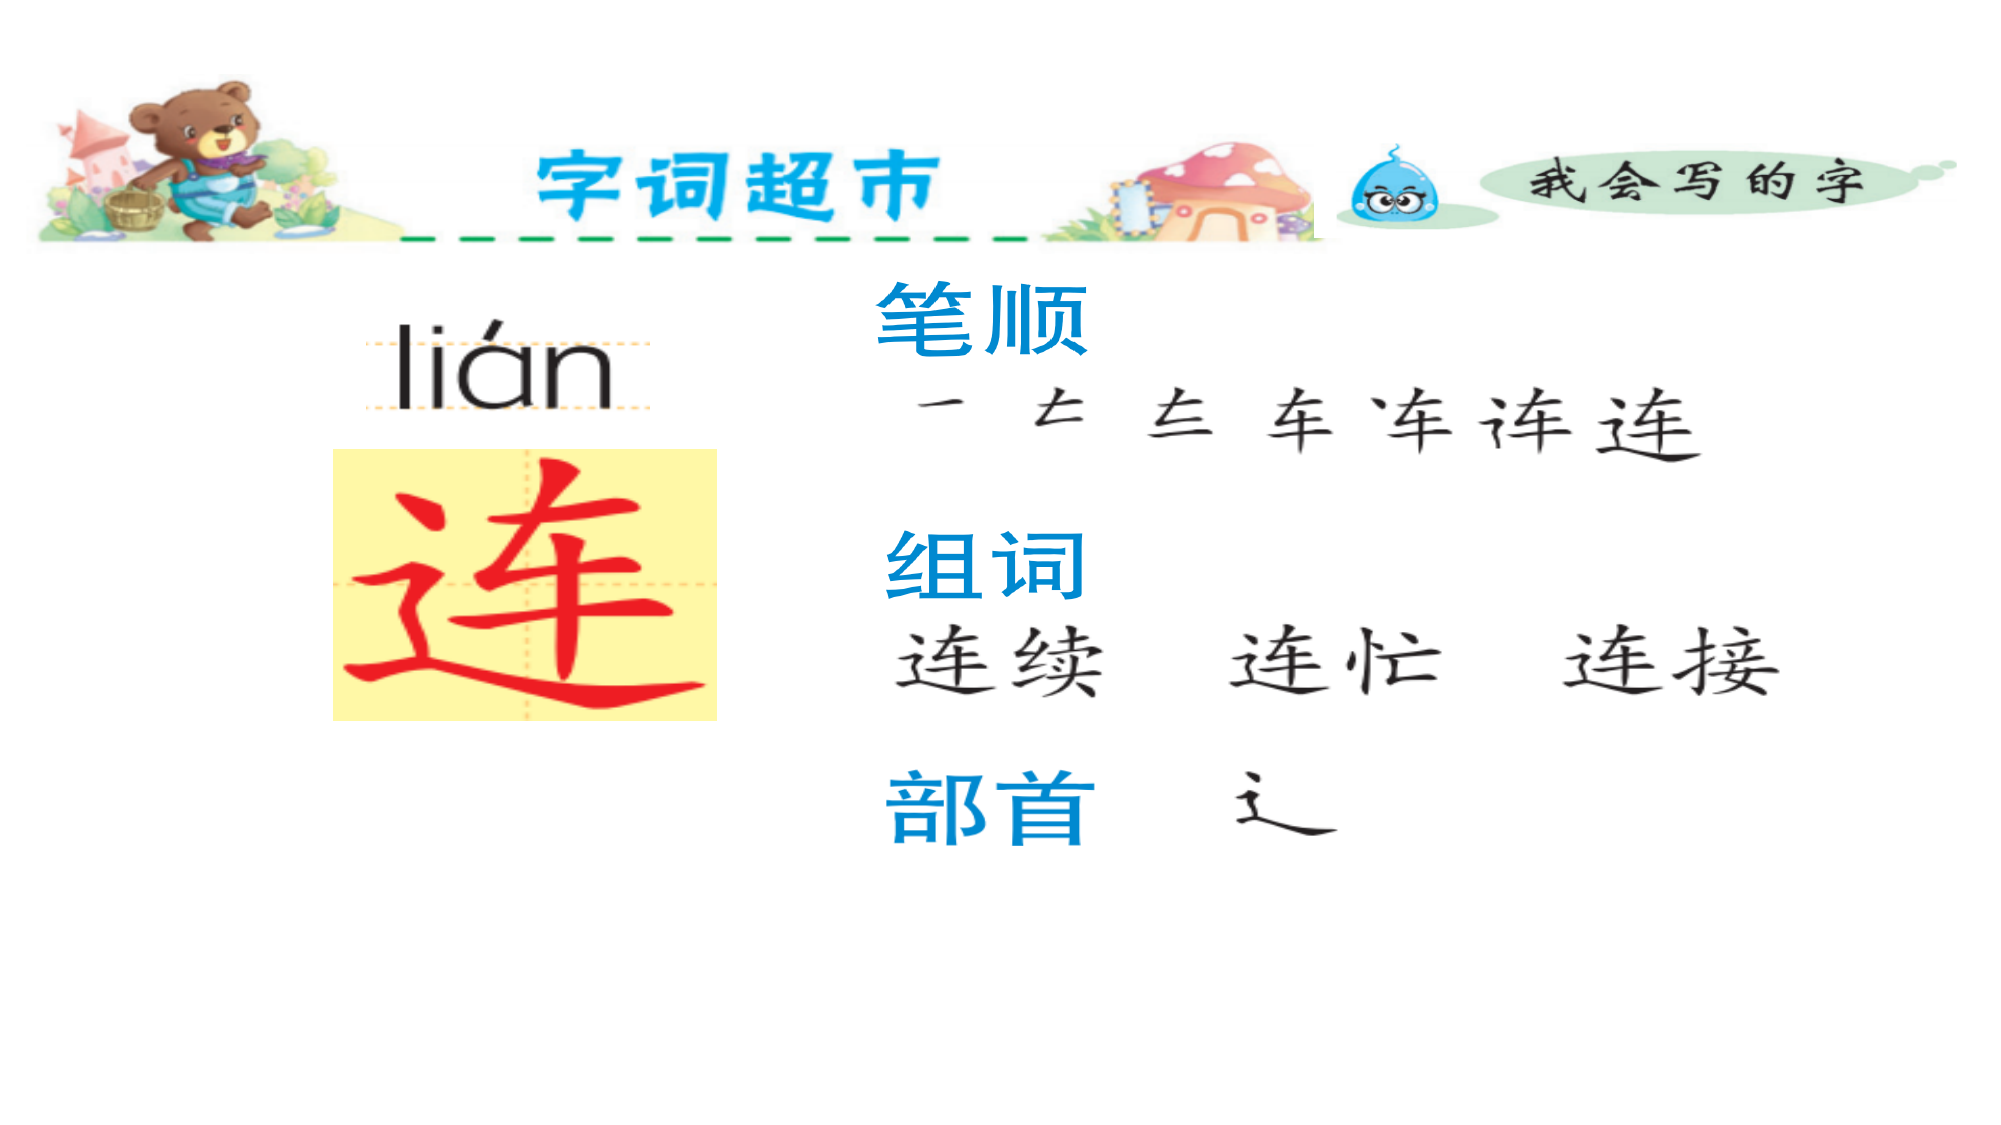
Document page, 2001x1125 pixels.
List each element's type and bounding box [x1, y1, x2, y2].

picture [0, 74, 2000, 268]
picture [899, 374, 1734, 471]
picture [866, 274, 1121, 368]
picture [1185, 753, 1367, 850]
picture [366, 299, 650, 443]
picture [866, 762, 1100, 849]
picture [333, 449, 717, 721]
picture [883, 524, 1100, 606]
picture [889, 612, 1784, 707]
